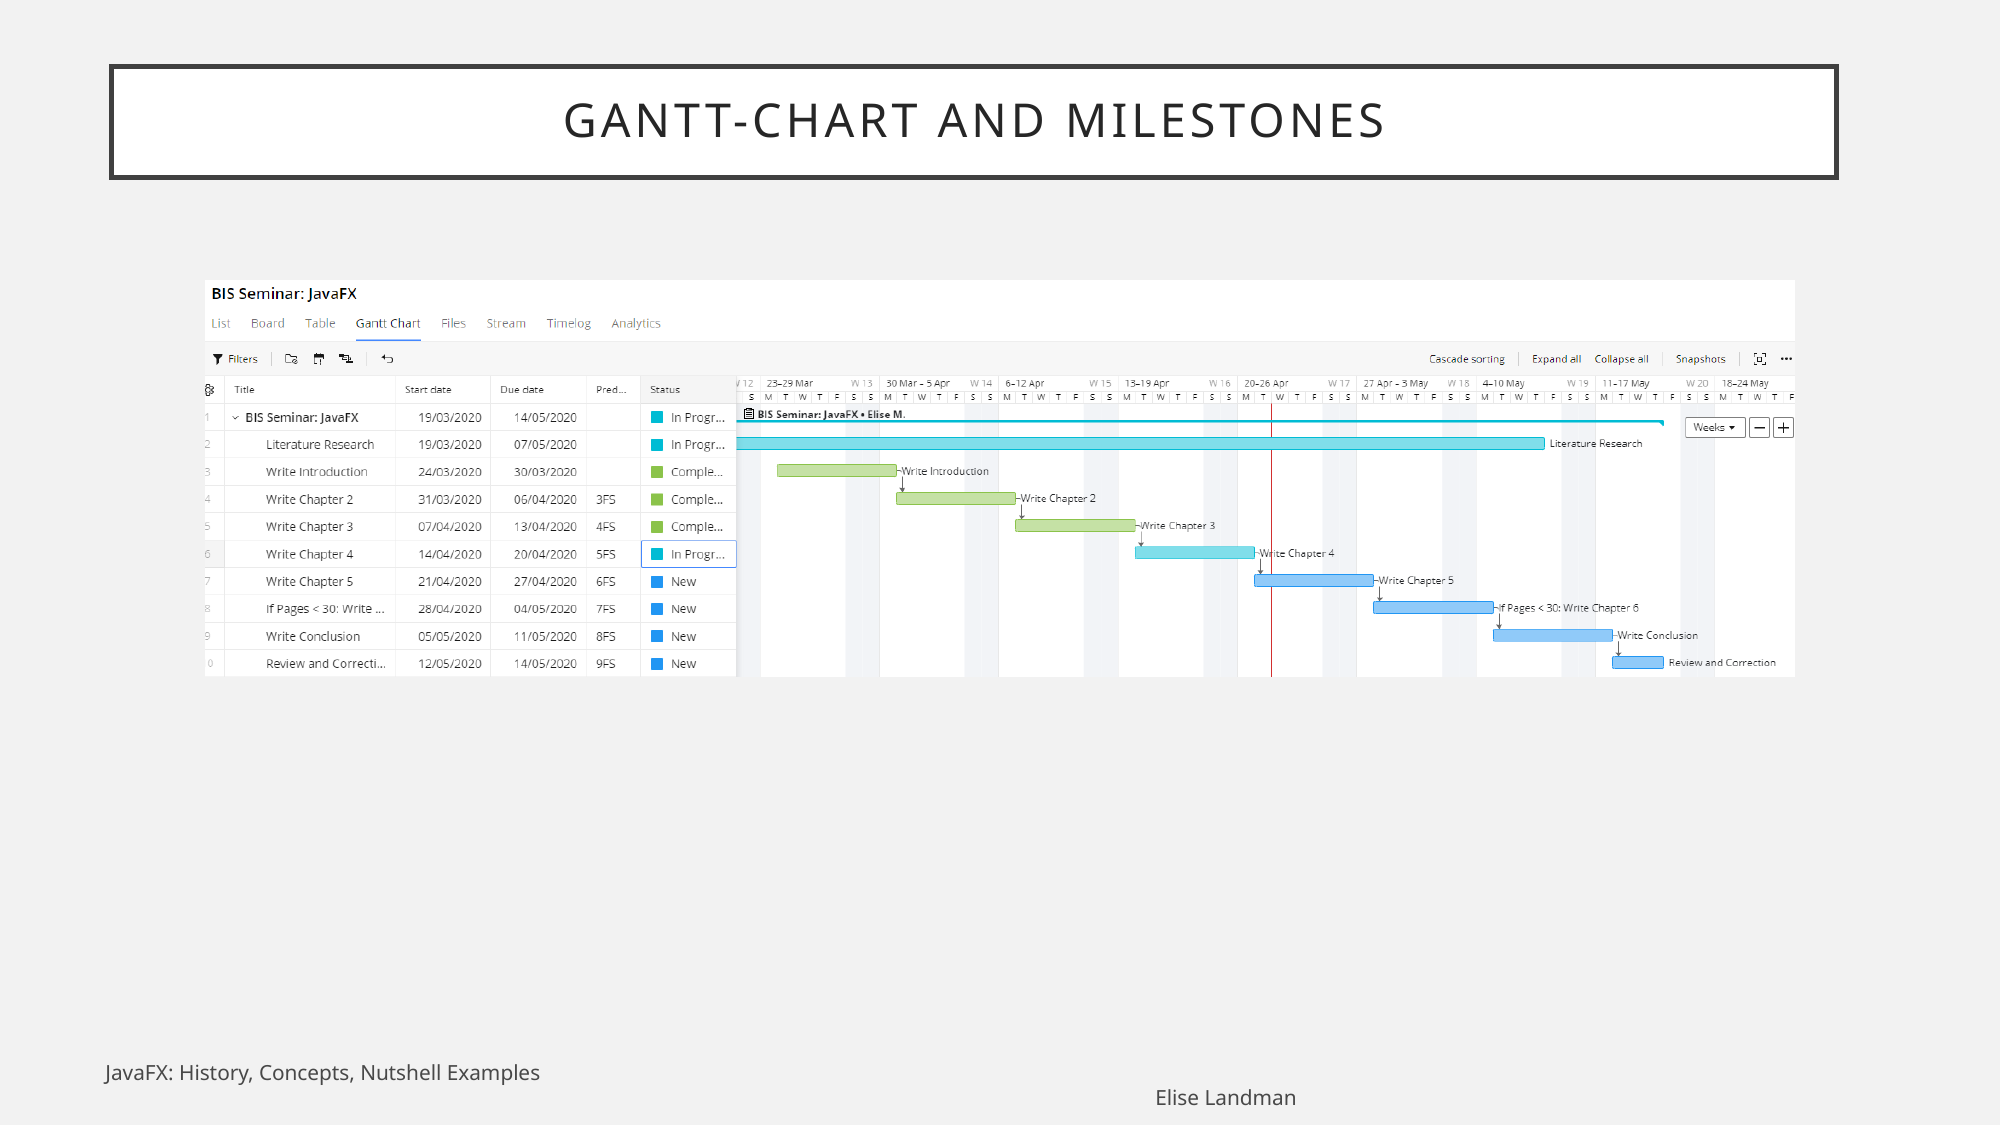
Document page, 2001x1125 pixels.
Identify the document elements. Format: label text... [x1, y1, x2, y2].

picture [205, 280, 1795, 677]
footer JavaFX: History, Concepts, Nutshell Examples Elise Landman [90, 1058, 1960, 1111]
title Gantt-Chart and Milestones [109, 64, 1839, 180]
